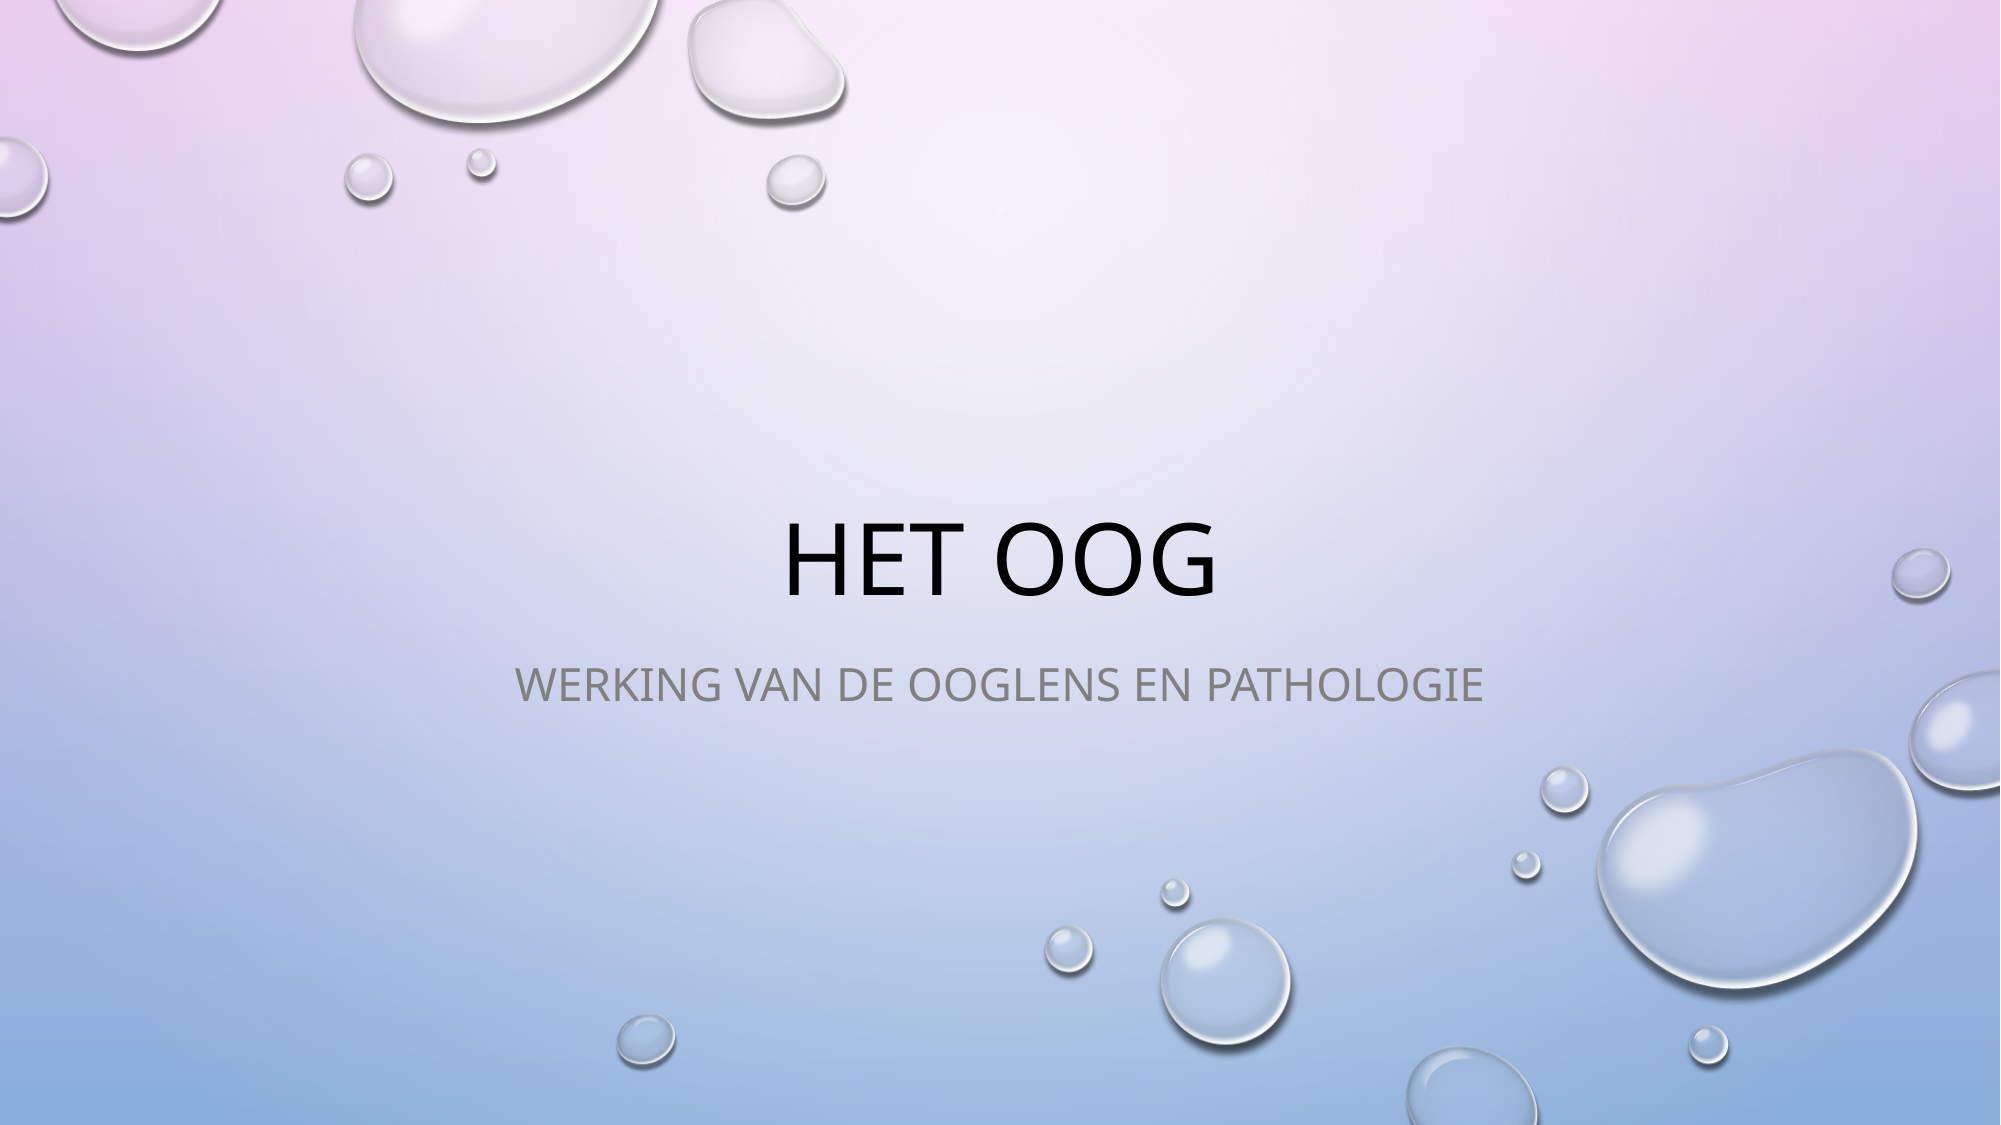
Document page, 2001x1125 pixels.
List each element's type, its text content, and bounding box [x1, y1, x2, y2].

subtitle Werking van de ooglens en pathologie [287, 637, 1713, 863]
title Het Oog [287, 213, 1713, 625]
picture [0, 0, 2000, 1125]
